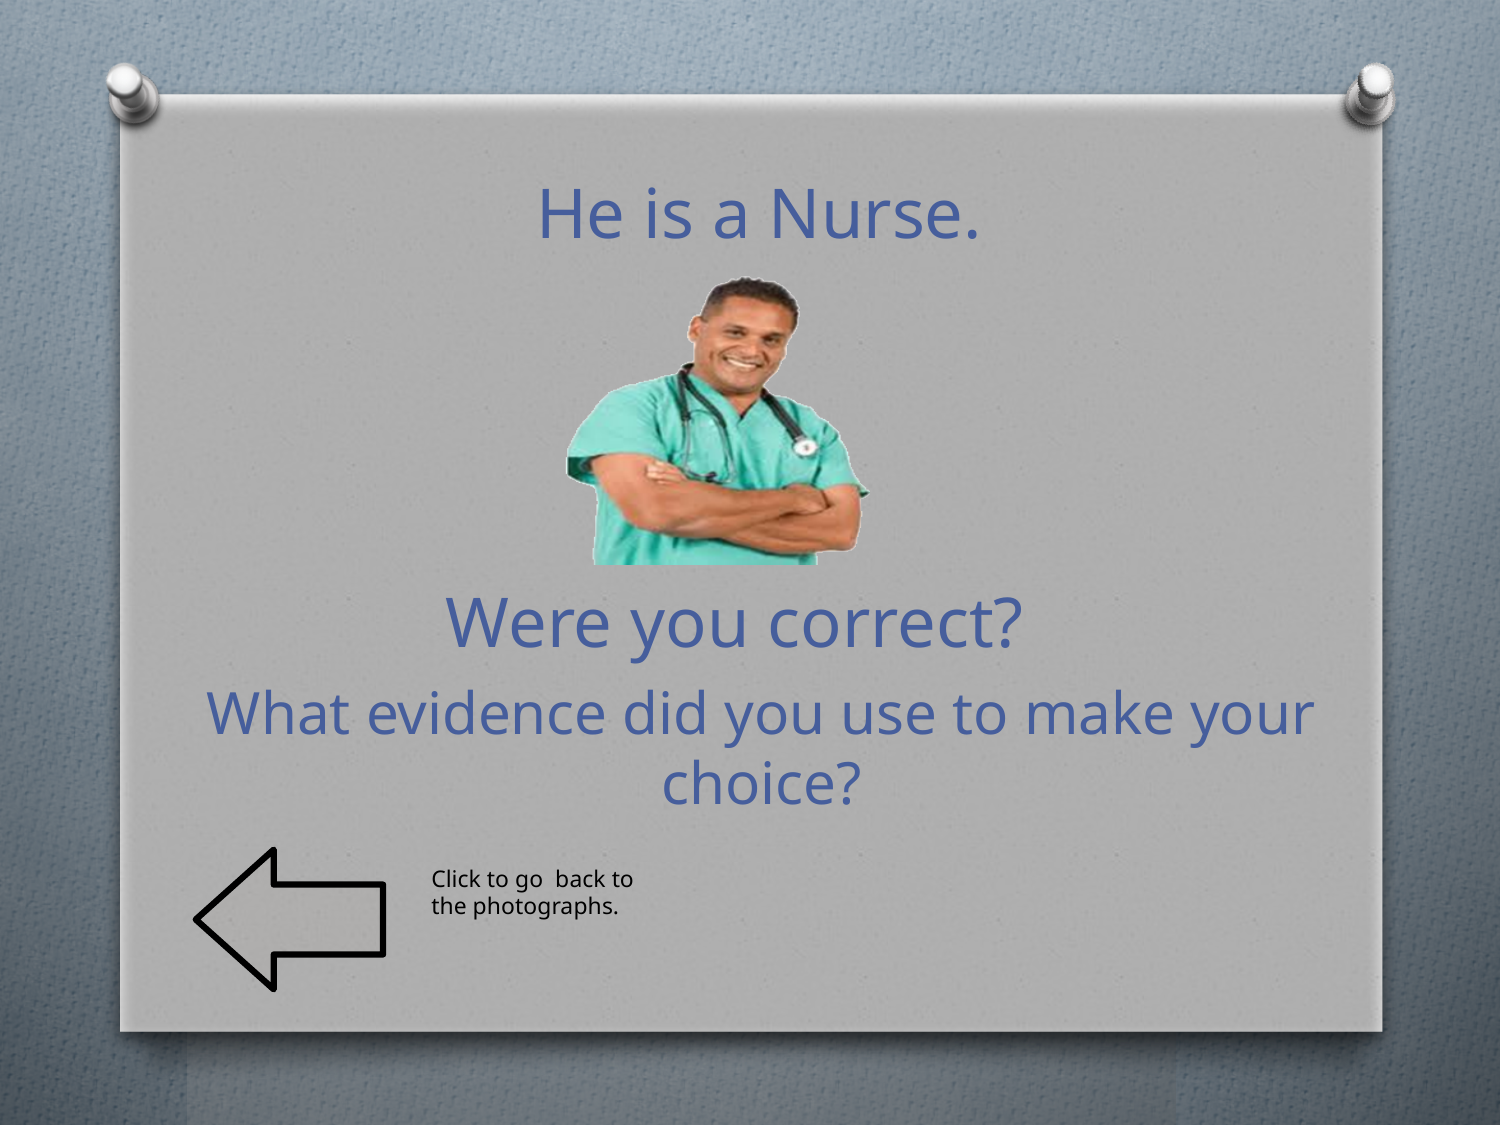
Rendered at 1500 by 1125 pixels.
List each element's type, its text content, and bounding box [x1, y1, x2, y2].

picture [1317, 35, 1439, 156]
text_box He is a Nurse. [0, 163, 1500, 259]
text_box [182, 857, 655, 982]
picture [552, 271, 870, 566]
text_box Were you correct? [331, 572, 1138, 668]
picture [75, 31, 197, 152]
text_box What evidence did you use to make your choice? [185, 669, 1337, 823]
